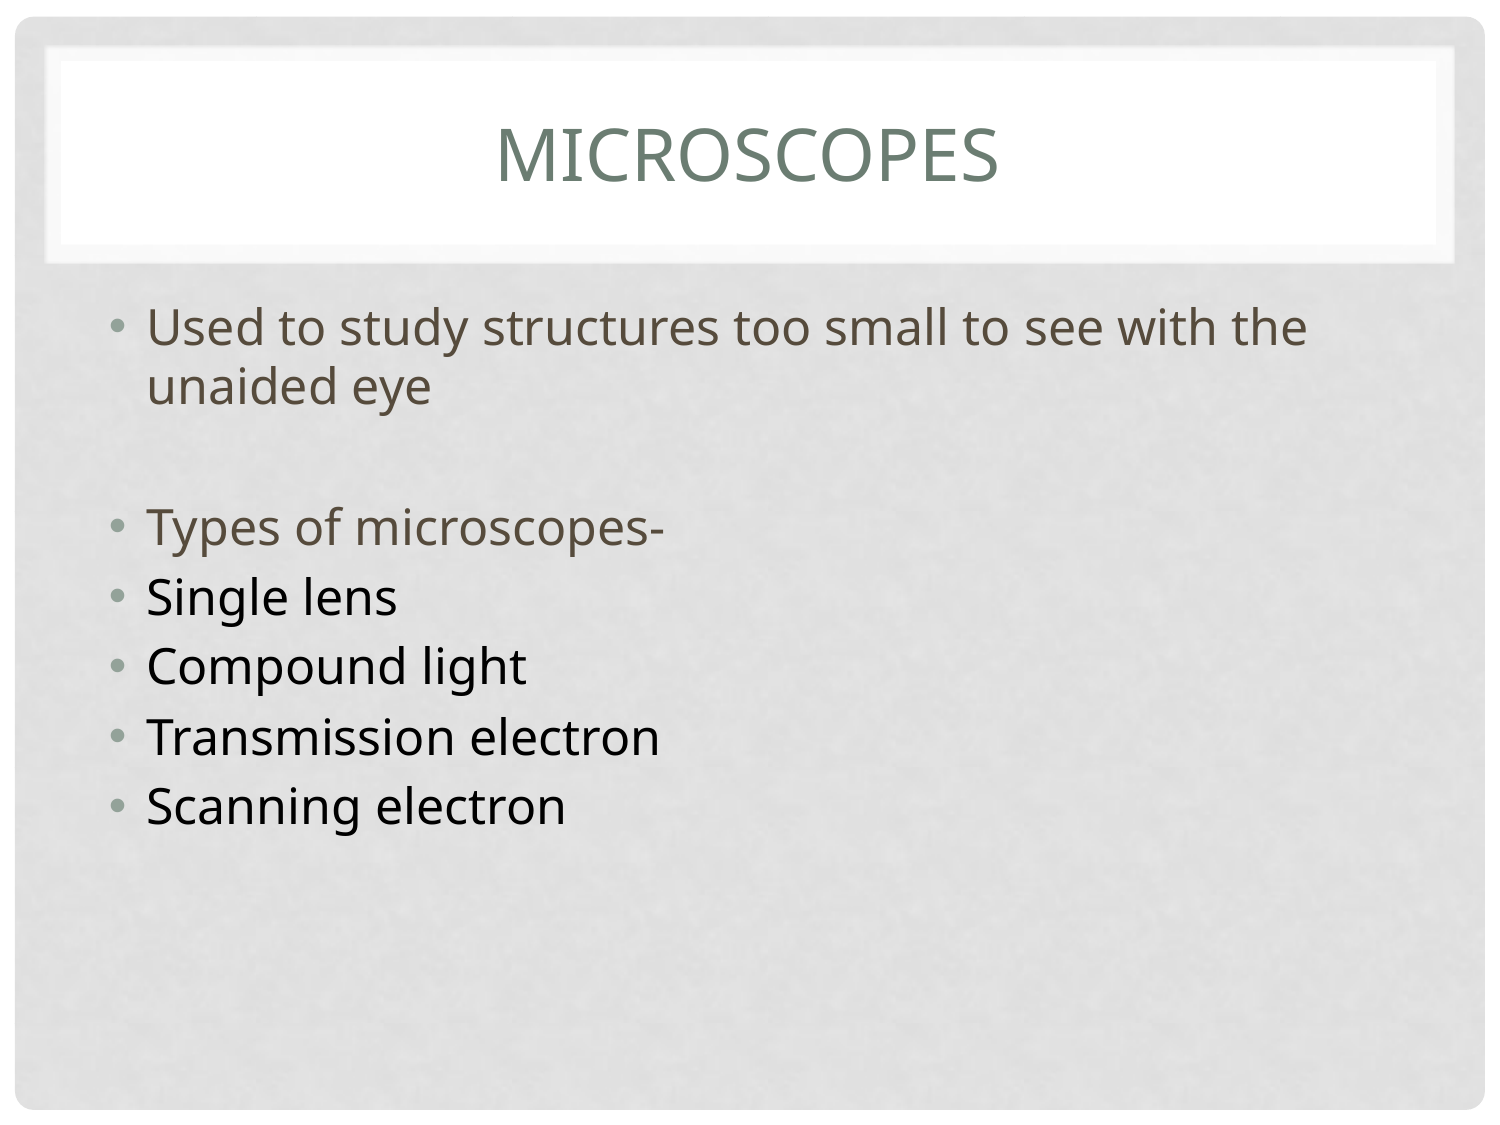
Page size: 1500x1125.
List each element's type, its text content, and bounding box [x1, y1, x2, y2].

title Microscopes [69, 66, 1425, 238]
list Used to study structures too small to see with the unaided eye Types of microscopes- Single lens Compound light Transmission electron Scanning electron [75, 287, 1425, 1005]
